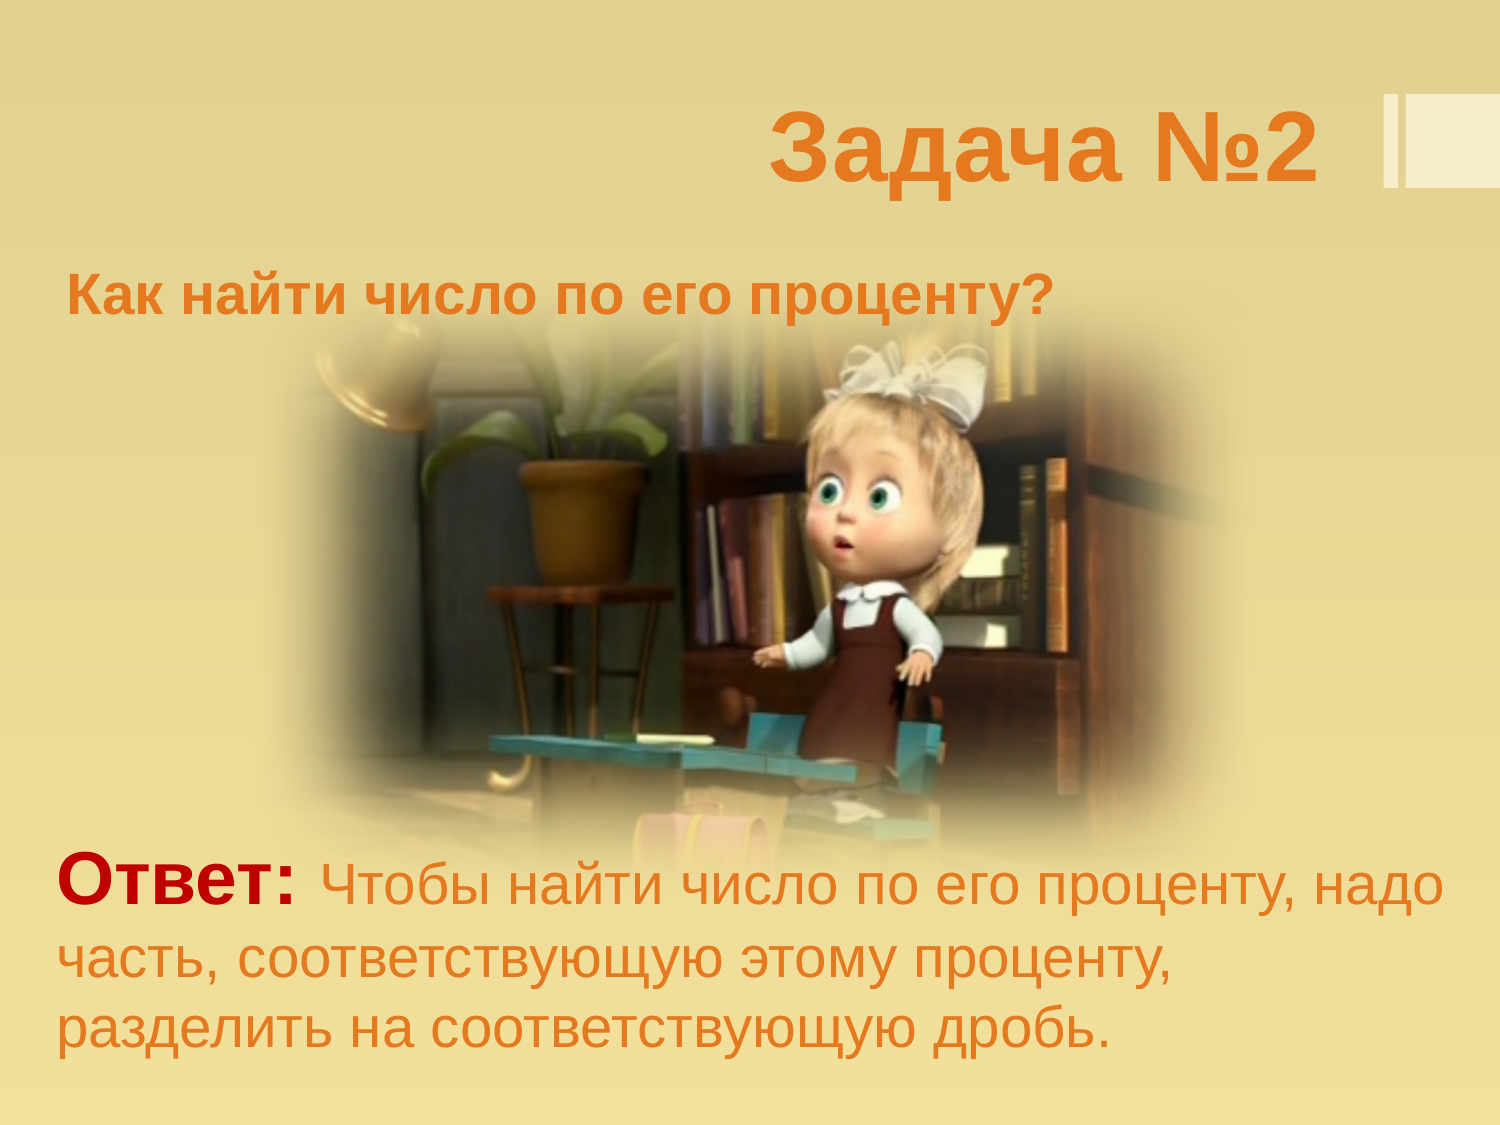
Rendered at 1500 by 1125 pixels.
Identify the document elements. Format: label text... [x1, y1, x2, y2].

text_box Ответ: Чтобы найти число по его проценту, надо часть, соответствующую этому проценту, разделить на соответствующую дробь. [41, 822, 1471, 1067]
picture [251, 278, 1260, 896]
list Как найти число по его проценту? [43, 248, 1244, 357]
title Задача №2 [135, 19, 1336, 209]
